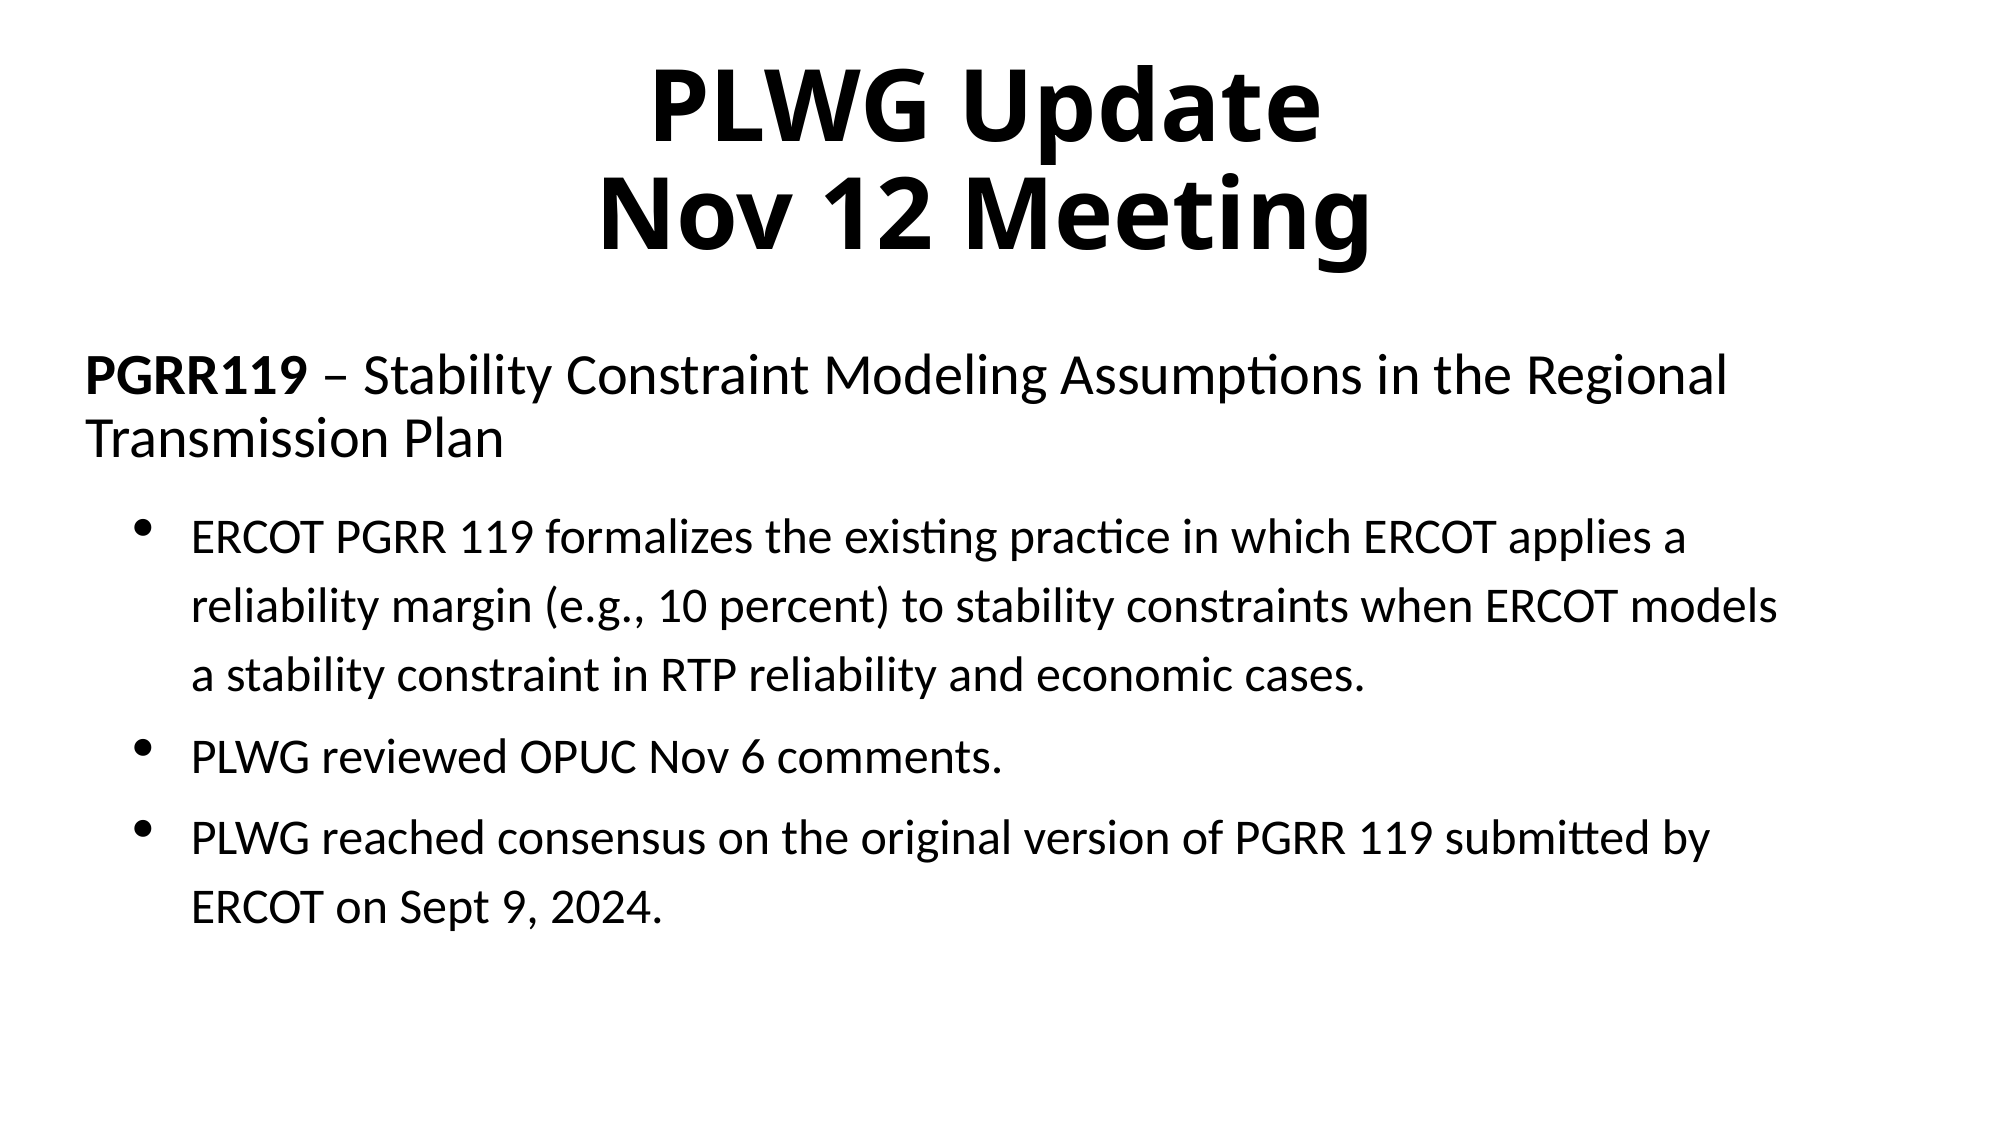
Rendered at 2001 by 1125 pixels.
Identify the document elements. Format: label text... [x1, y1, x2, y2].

list PGRR119 – Stability Constraint Modeling Assumptions in the Regional Transmission Plan ERCOT PGRR 119 formalizes the existing practice in which ERCOT applies a reliability margin (e.g., 10 percent) to stability constraints when ERCOT models a stability constraint in RTP reliability and economic cases. PLWG reviewed OPUC Nov 6 comments. PLWG reached consensus on the original version of PGRR 119 submitted by ERCOT on Sept 9, 2024. [70, 336, 1822, 963]
title PLWG Update Nov 12 Meeting [506, 54, 1465, 272]
